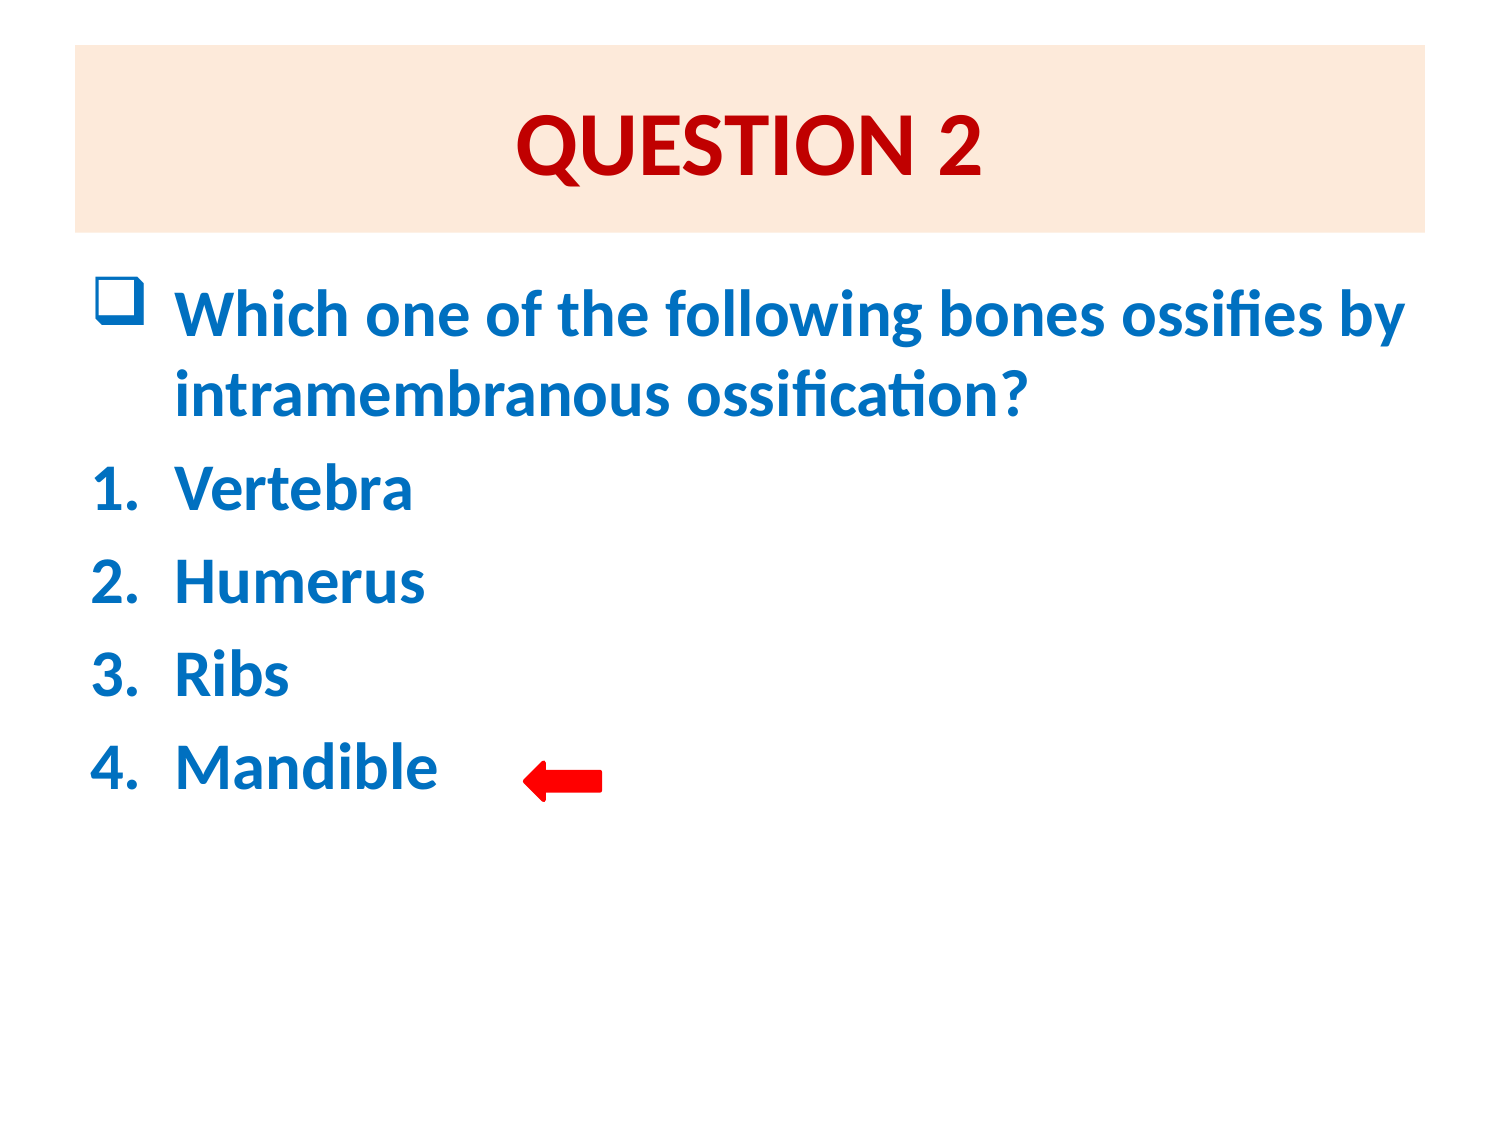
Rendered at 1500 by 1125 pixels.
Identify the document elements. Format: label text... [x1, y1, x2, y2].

title QUESTION 2 [75, 45, 1425, 233]
list Which one of the following bones ossifies by intramembranous ossification? Vertebra Humerus Ribs Mandible [75, 262, 1425, 1005]
text_box [522, 760, 603, 802]
